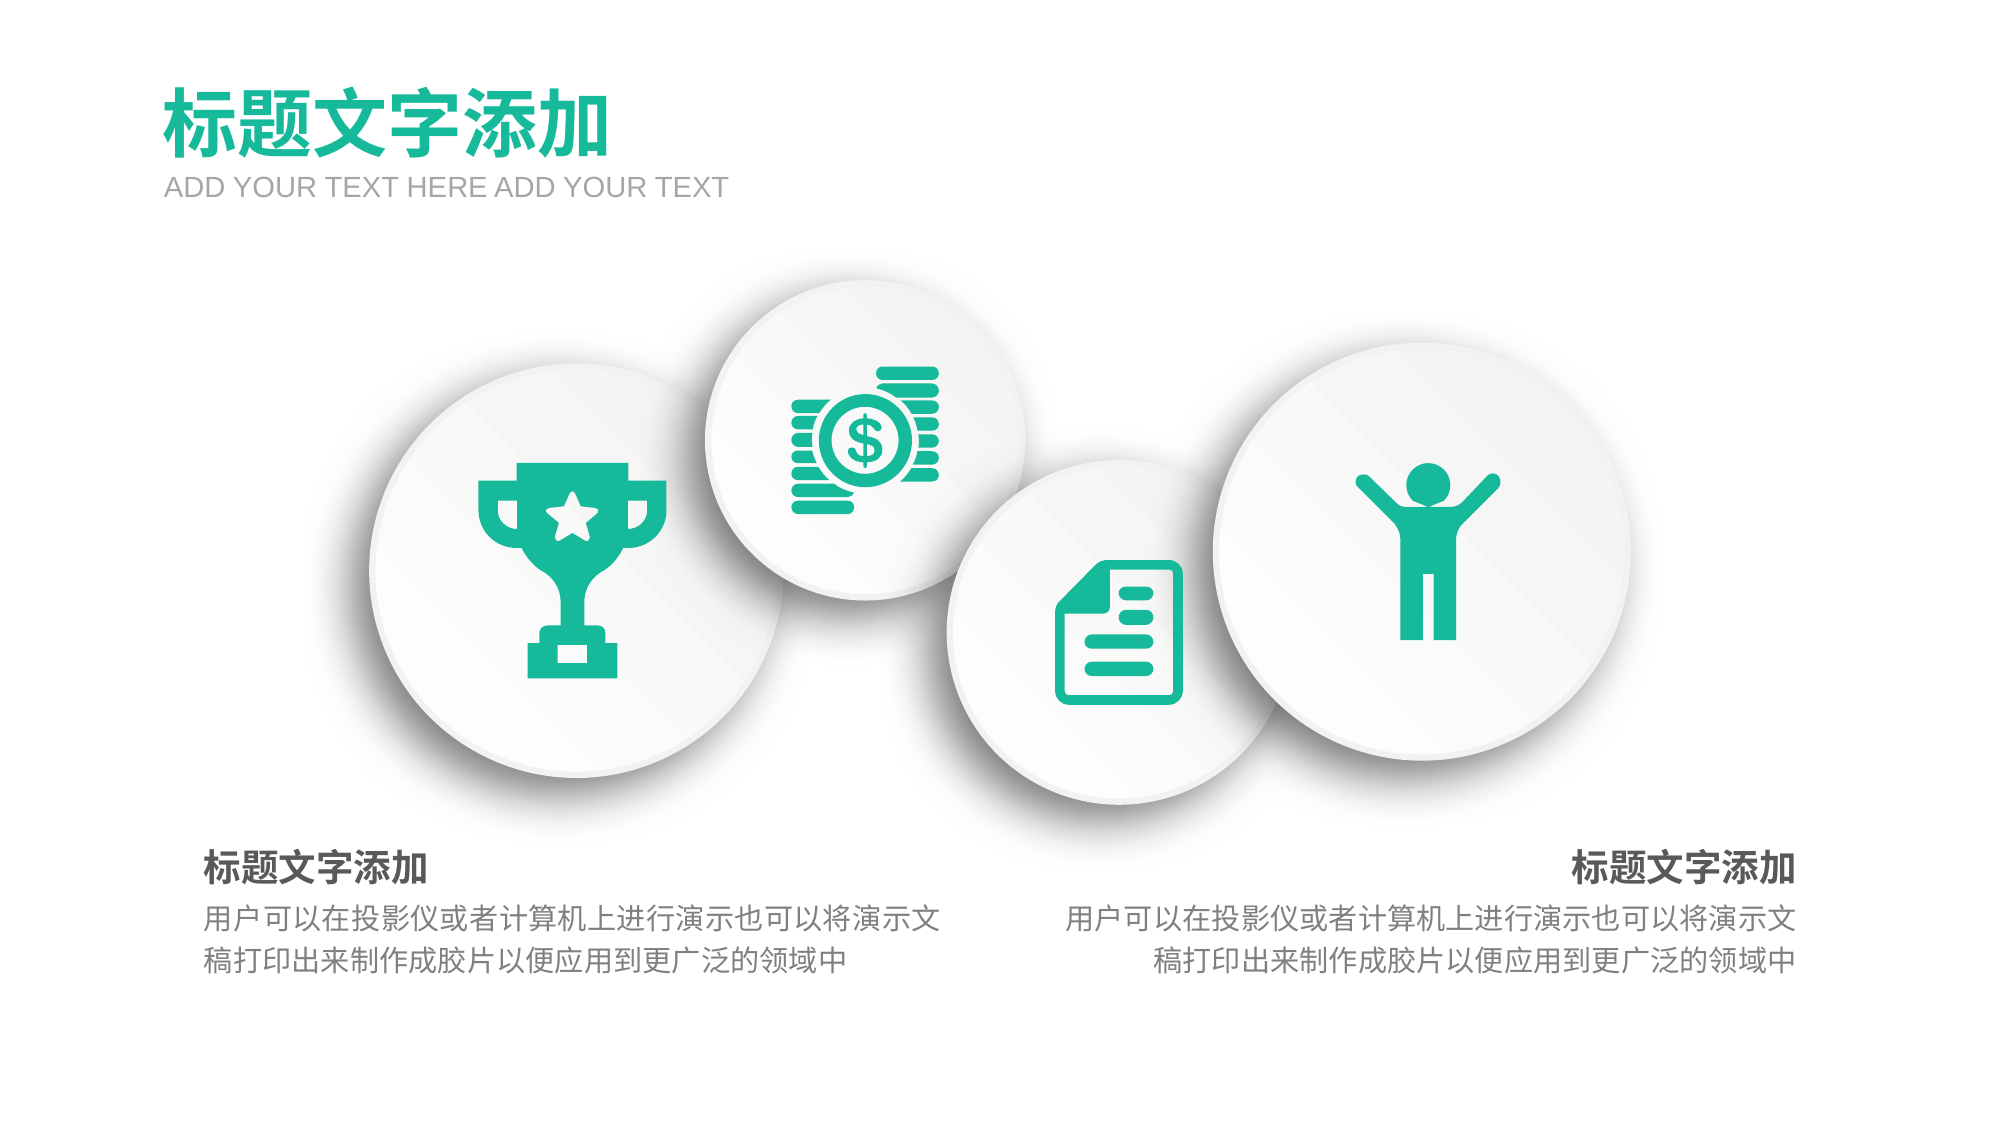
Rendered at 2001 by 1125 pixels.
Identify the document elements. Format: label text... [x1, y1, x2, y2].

text_box ADD YOUR TEXT HERE ADD YOUR TEXT [149, 160, 745, 211]
text_box 标题文字添加 [148, 69, 628, 175]
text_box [189, 827, 957, 986]
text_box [372, 283, 1628, 802]
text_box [1044, 827, 1812, 986]
